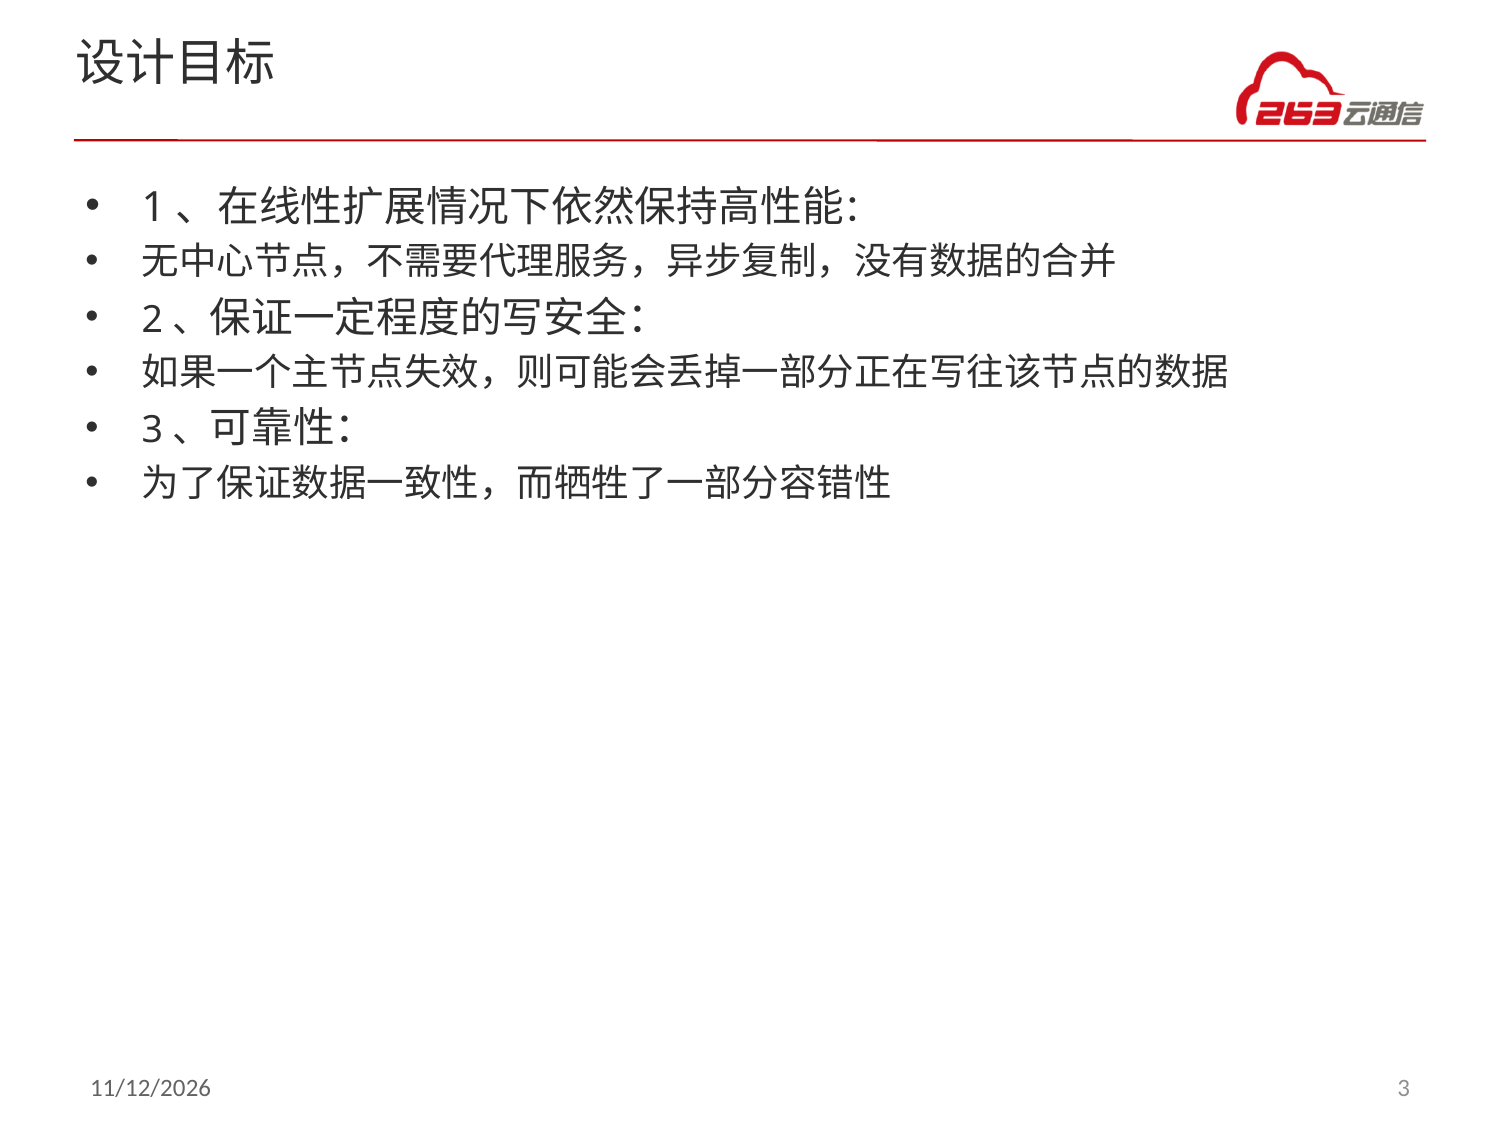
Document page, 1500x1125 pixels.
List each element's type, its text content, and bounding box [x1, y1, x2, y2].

picture [1230, 37, 1430, 141]
title 设计目标 [75, 30, 1235, 136]
list 1、在线性扩展情况下依然保持高性能： 无中心节点，不需要代理服务，异步复制，没有数据的合并 2、保证一定程度的写安全： 如果一个主节点失效，则可能会丢掉一部分正在写往该节点的数据 3、可靠性： 为了保证数据一致性，而牺牲了一部分容错性 [70, 171, 1421, 1016]
